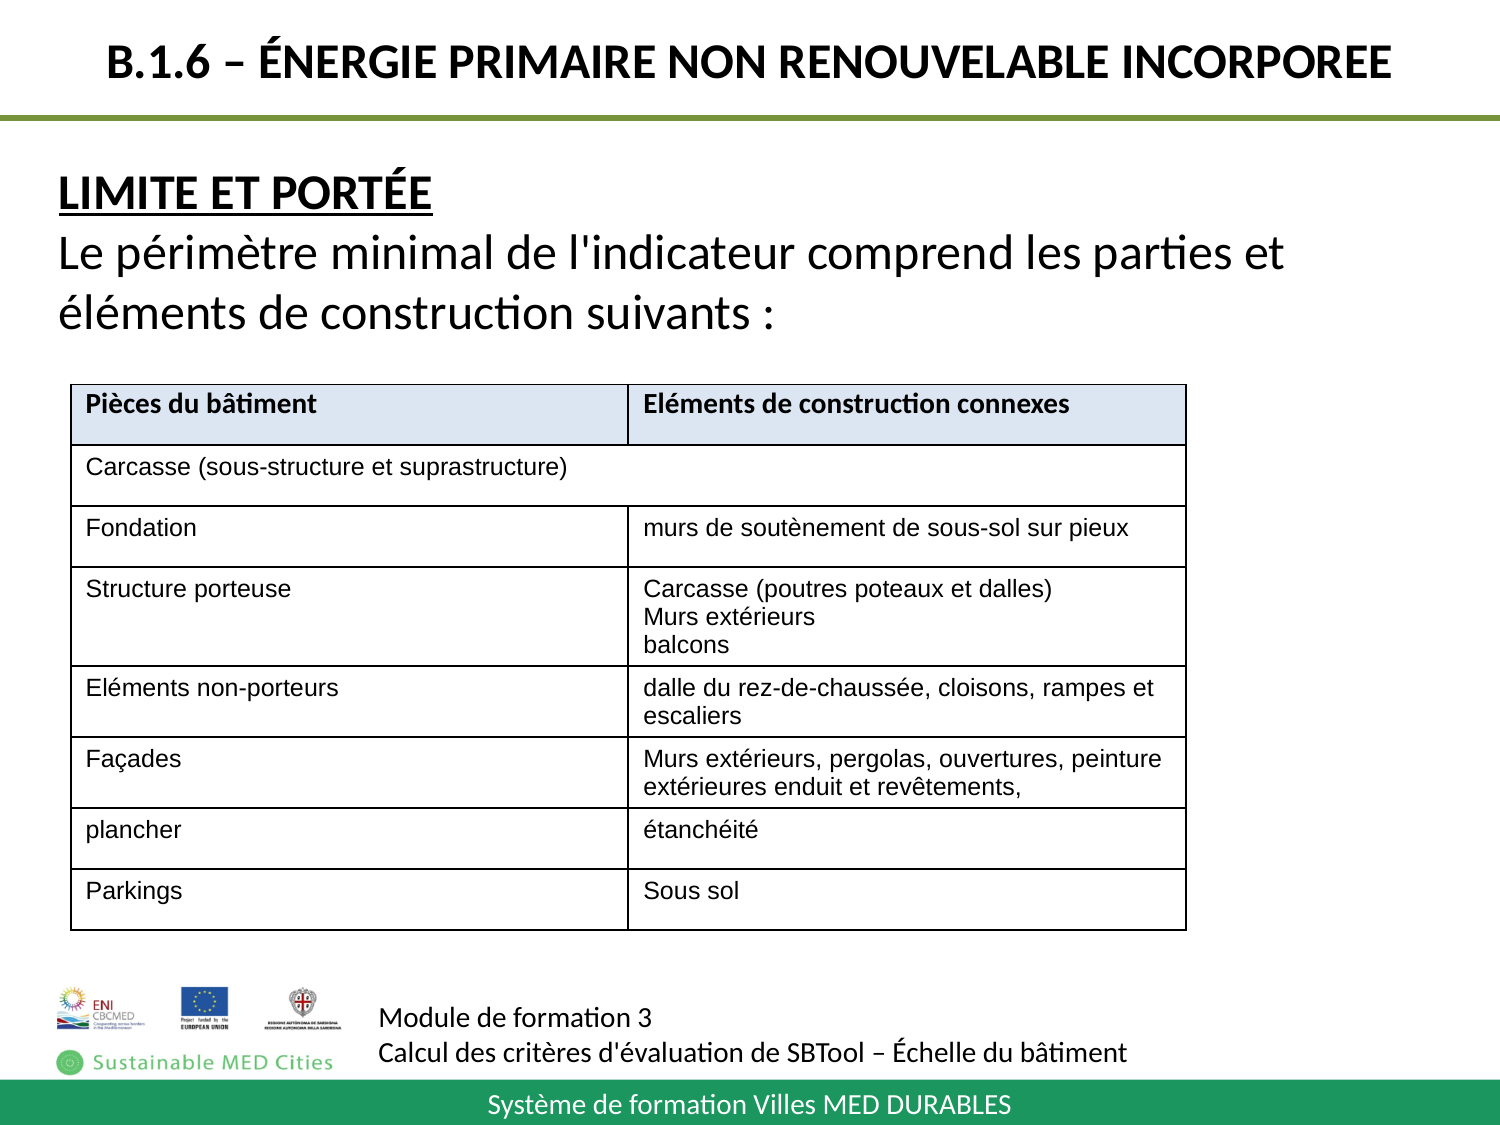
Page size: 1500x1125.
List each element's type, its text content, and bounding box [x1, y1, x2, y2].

table_cell Carcasse (sous-structure et suprastructure) [72, 446, 1185, 505]
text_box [0, 972, 1500, 1125]
table_cell Murs extérieurs, pergolas, ouvertures, peinture extérieures enduit et revêtements, [629, 738, 1185, 807]
table_cell Façades [72, 738, 627, 807]
list LIMITE ET PORTÉE Le périmètre minimal de l'indicateur comprend les parties et éléments de construction suivants : [43, 152, 1469, 944]
table_cell dalle du rez-de-chaussée, cloisons, rampes et escaliers [629, 667, 1185, 736]
table_header Pièces du bâtiment [72, 385, 627, 444]
table_cell Eléments non-porteurs [72, 667, 627, 736]
table_cell Sous sol [629, 870, 1185, 929]
table_header Eléments de construction connexes [629, 385, 1185, 444]
table_cell étanchéité [629, 809, 1185, 868]
table_cell Parkings [72, 870, 627, 929]
table_cell Fondation [72, 507, 627, 566]
table_cell plancher [72, 809, 627, 868]
title B.1.6 – ÉNERGIE PRIMAIRE NON RENOUVELABLE INCORPOREE [0, 0, 1500, 117]
table_cell murs de soutènement de sous-sol sur pieux [629, 507, 1185, 566]
table_cell Carcasse (poutres poteaux et dalles) Murs extérieurs balcons [629, 568, 1185, 665]
table_cell Structure porteuse [72, 568, 627, 665]
